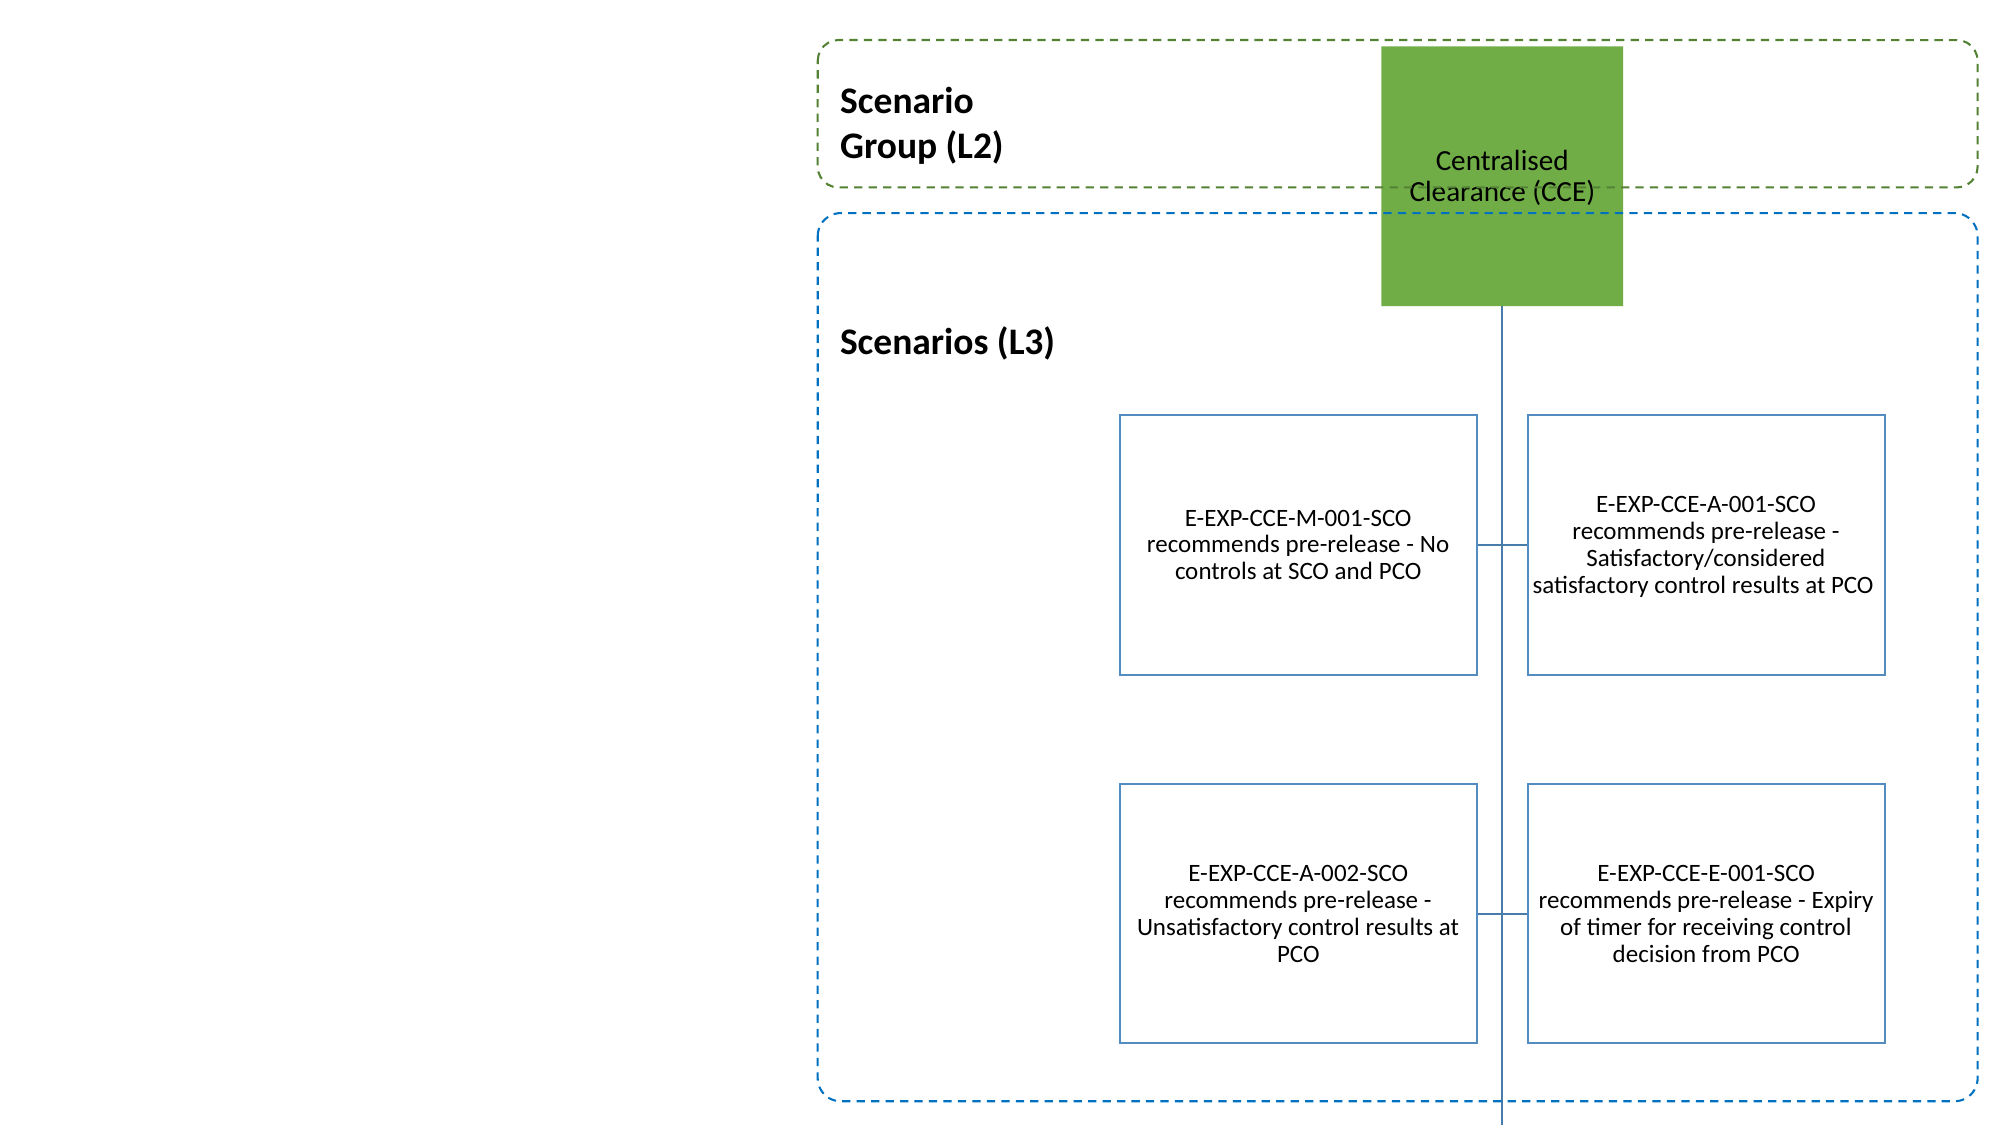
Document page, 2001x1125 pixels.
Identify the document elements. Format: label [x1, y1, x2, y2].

text_box [817, 40, 1978, 1102]
